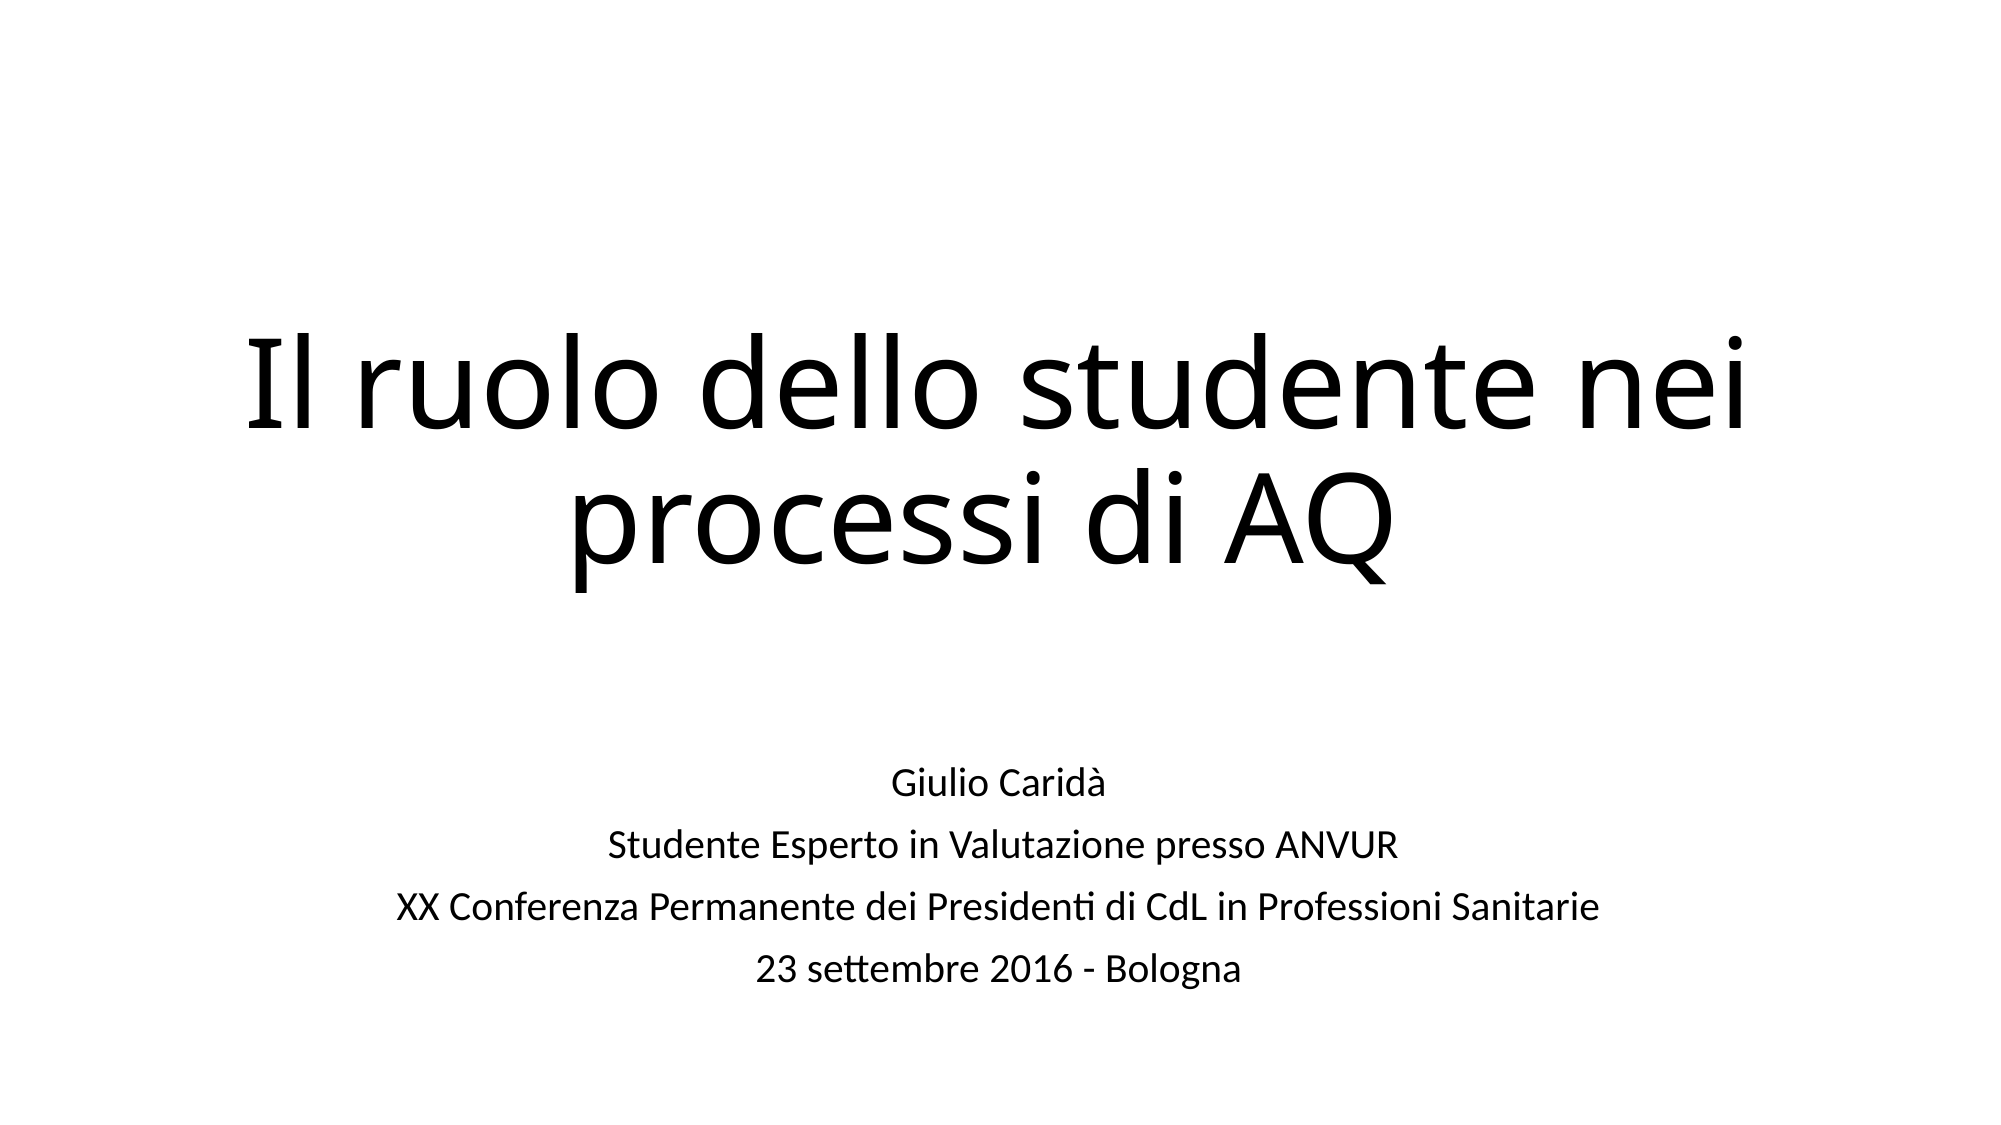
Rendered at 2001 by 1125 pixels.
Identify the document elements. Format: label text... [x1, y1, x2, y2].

title Il ruolo dello studente nei processi di AQ [136, 280, 1862, 749]
list Giulio Caridà Studente Esperto in Valutazione presso ANVUR XX Conferenza Permanente dei Presidenti di CdL in Professioni Sanitarie 23 settembre 2016 - Bologna [136, 752, 1862, 999]
